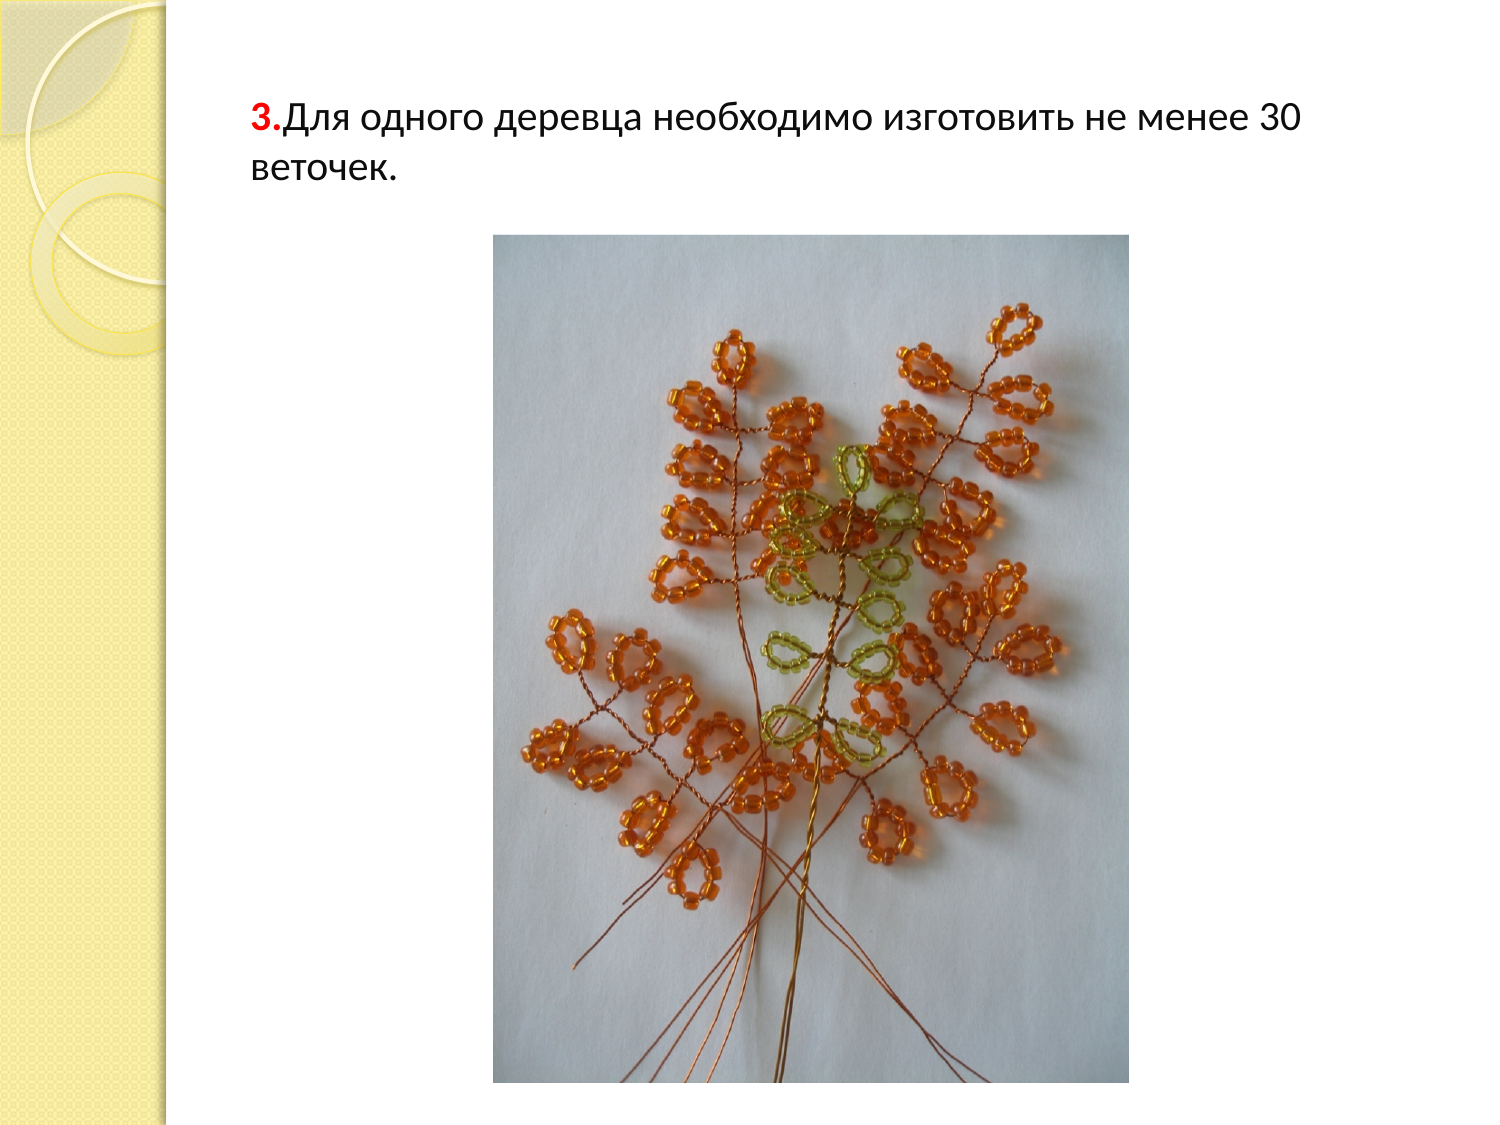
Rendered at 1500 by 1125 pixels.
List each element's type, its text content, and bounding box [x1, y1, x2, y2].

title 3.Для одного деревца необходимо изготовить не менее 30 веточек. [235, 45, 1466, 233]
picture [493, 977, 1129, 1082]
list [385, 340, 1235, 977]
picture [493, 236, 1129, 340]
